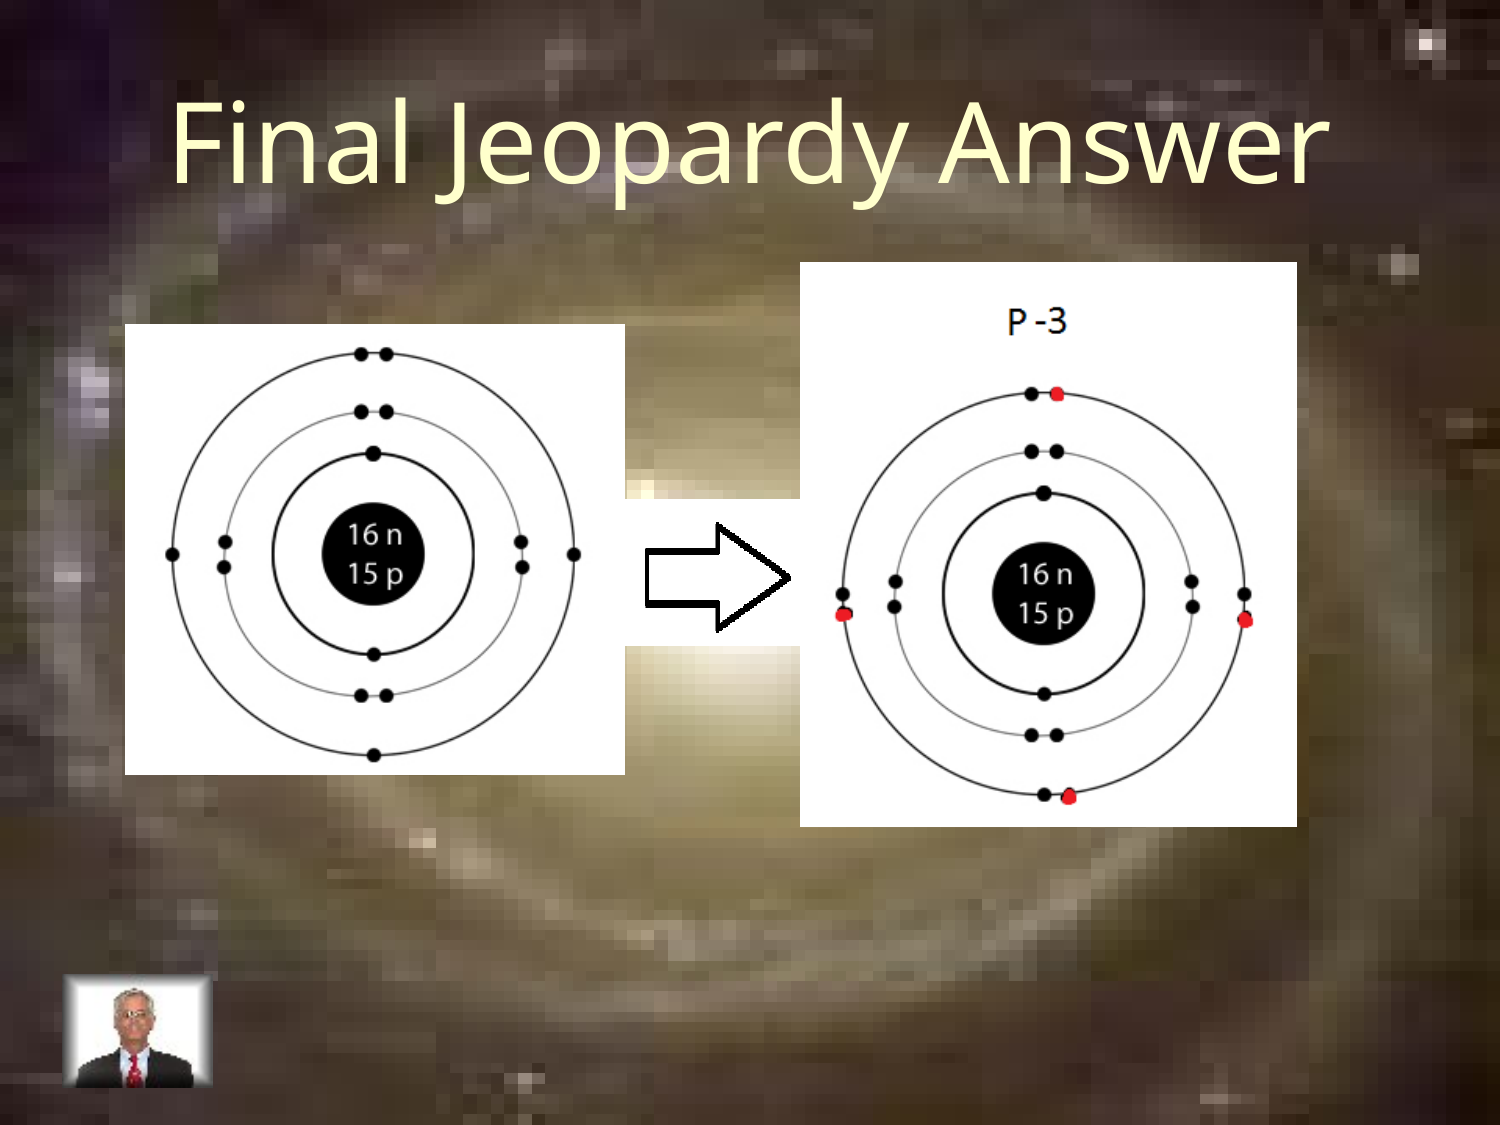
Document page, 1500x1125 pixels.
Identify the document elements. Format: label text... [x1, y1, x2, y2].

picture [0, 0, 1500, 1125]
title Final Jeopardy Answer [74, 44, 1426, 233]
